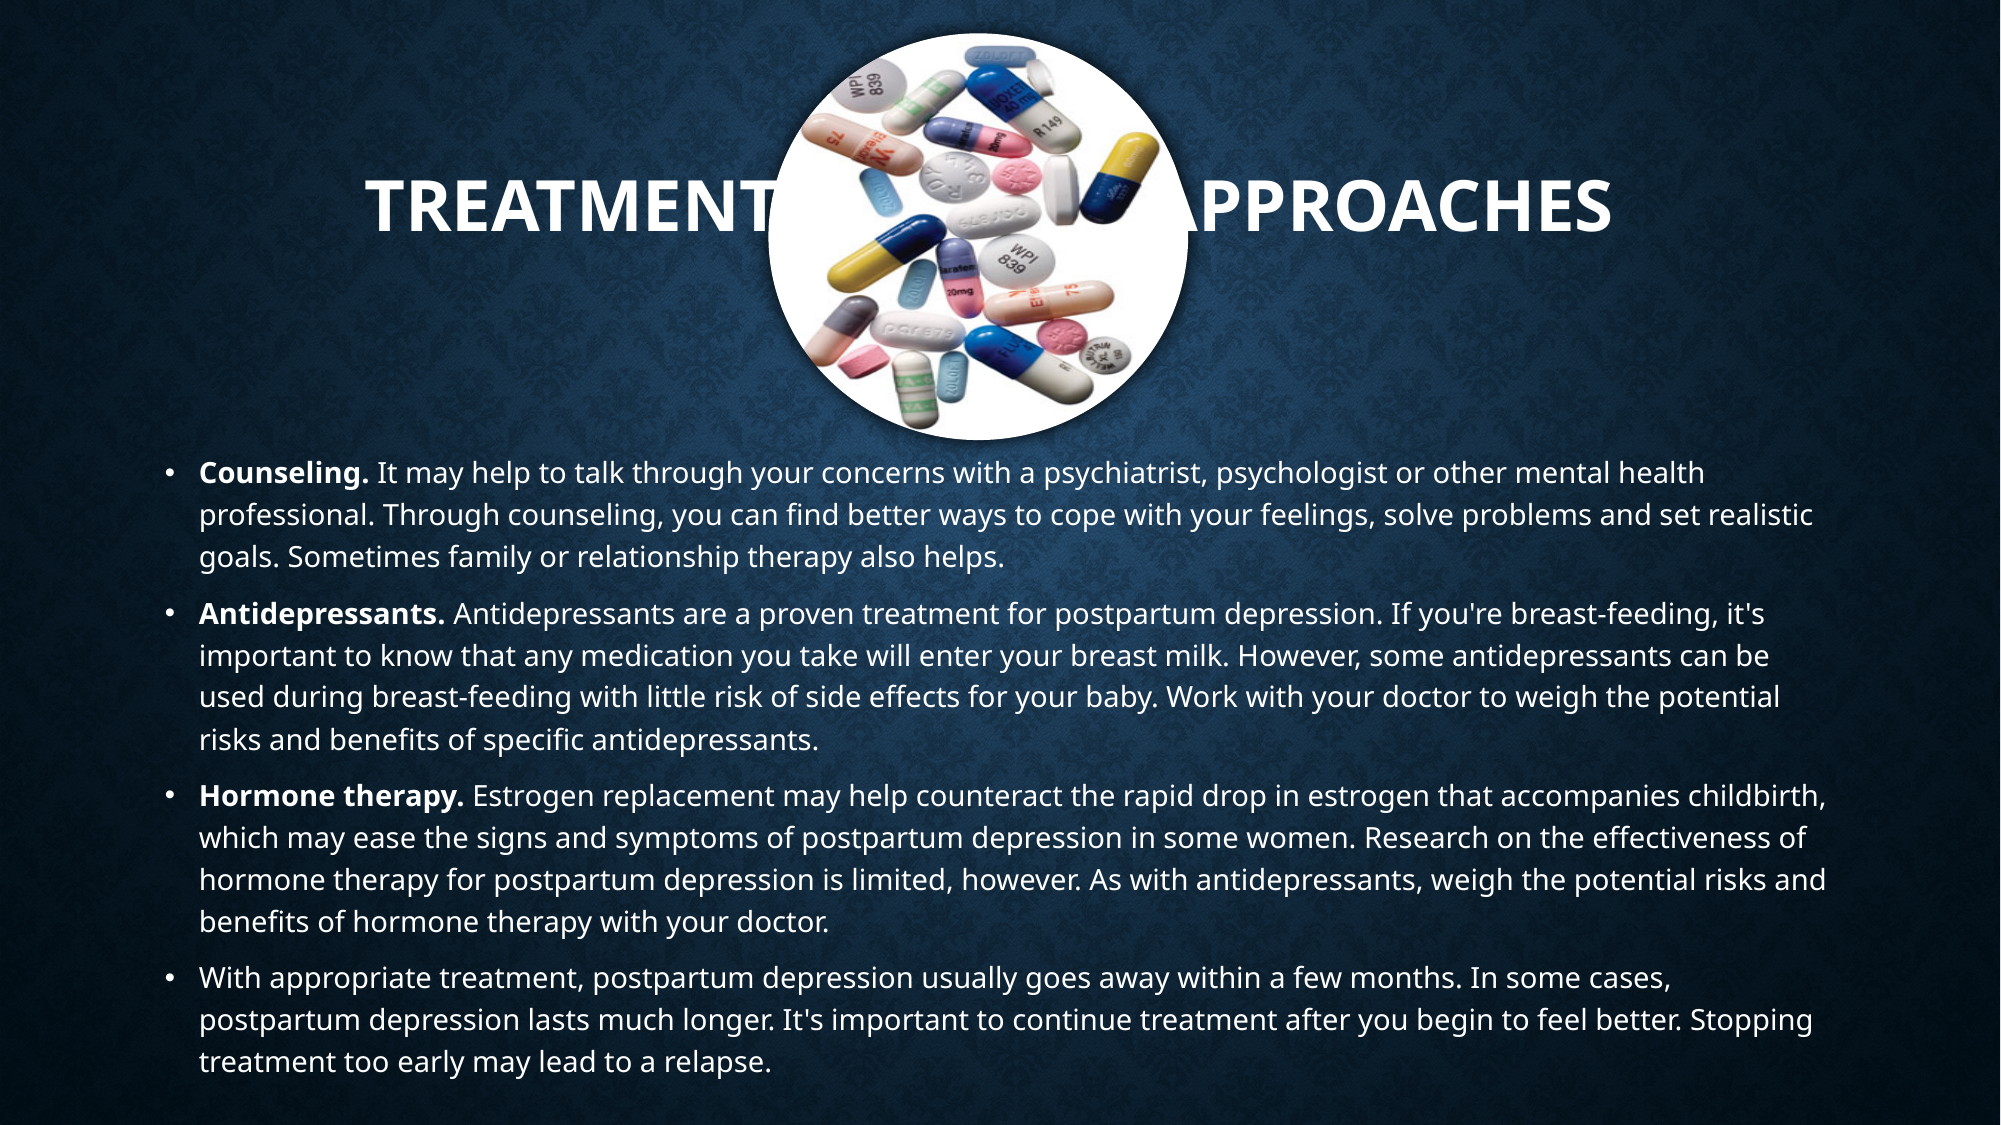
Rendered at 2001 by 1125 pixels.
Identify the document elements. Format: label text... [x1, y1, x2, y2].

picture [767, 32, 1189, 441]
title Treatment Approaches [149, 99, 761, 318]
list Counseling. It may help to talk through your concerns with a psychiatrist, psychologist or other mental health professional. Through counseling, you can find better ways to cope with your feelings, solve problems and set realistic goals. Sometimes family or relationship therapy also helps. Antidepressants. Antidepressants are a proven treatment for postpartum depression. If you're breast-feeding, it's important to know that any medication you take will enter your breast milk. However, some antidepressants can be used during breast-feeding with little risk of side effects for your baby. Work with your doctor to weigh the potential risks and benefits of specific antidepressants. Hormone therapy. Estrogen replacement may help counteract the rapid drop in estrogen that accompanies childbirth, which may ease the signs and symptoms of postpartum depression in some women. Research on the effectiveness of hormone therapy for postpartum depression is limited, however. As with antidepressants, weigh the potential risks and benefits of hormone therapy with your doctor. With appropriate treatment, postpartum depression usually goes away within a few months. In some cases, postpartum depression lasts much longer. It's important to continue treatment after you begin to feel better. Stopping treatment too early may lead to a relapse. [149, 440, 1849, 1086]
title Treatment Approaches [1196, 99, 1849, 318]
